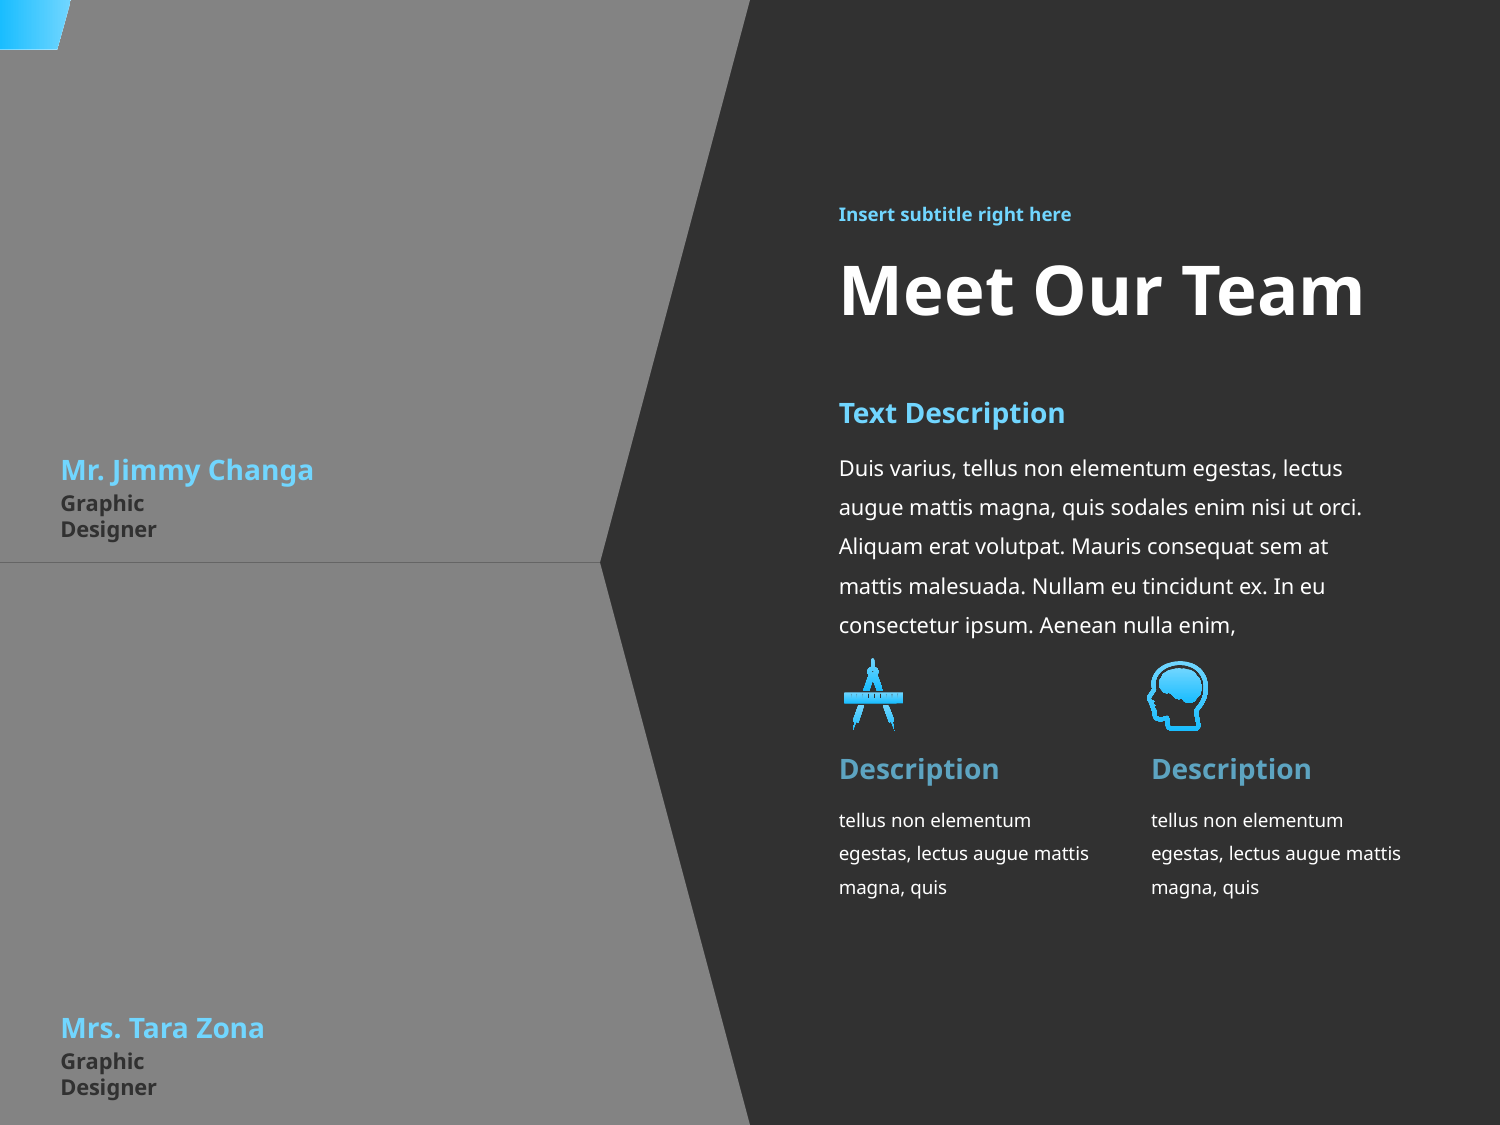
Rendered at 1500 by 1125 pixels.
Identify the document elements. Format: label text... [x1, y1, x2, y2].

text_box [1146, 661, 1209, 731]
text_box Text Description [823, 388, 1119, 437]
text_box Duis varius, tellus non elementum egestas, lectus augue mattis magna, quis sodales enim nisi ut orci. Aliquam erat volutpat. Mauris consequat sem at mattis malesuada. Nullam eu tincidunt ex. In eu consectetur ipsum. Aenean nulla enim, [823, 433, 1413, 646]
text_box Description [823, 744, 1119, 793]
text_box tellus non elementum egestas, lectus augue mattis magna, quis [823, 793, 1119, 906]
text_box tellus non elementum egestas, lectus augue mattis magna, quis [1136, 793, 1431, 906]
title Meet Our Team [824, 245, 1500, 371]
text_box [844, 658, 904, 731]
picture [0, 0, 750, 1125]
subtitle Insert subtitle right here [824, 186, 1500, 245]
text_box Description [1136, 744, 1431, 793]
